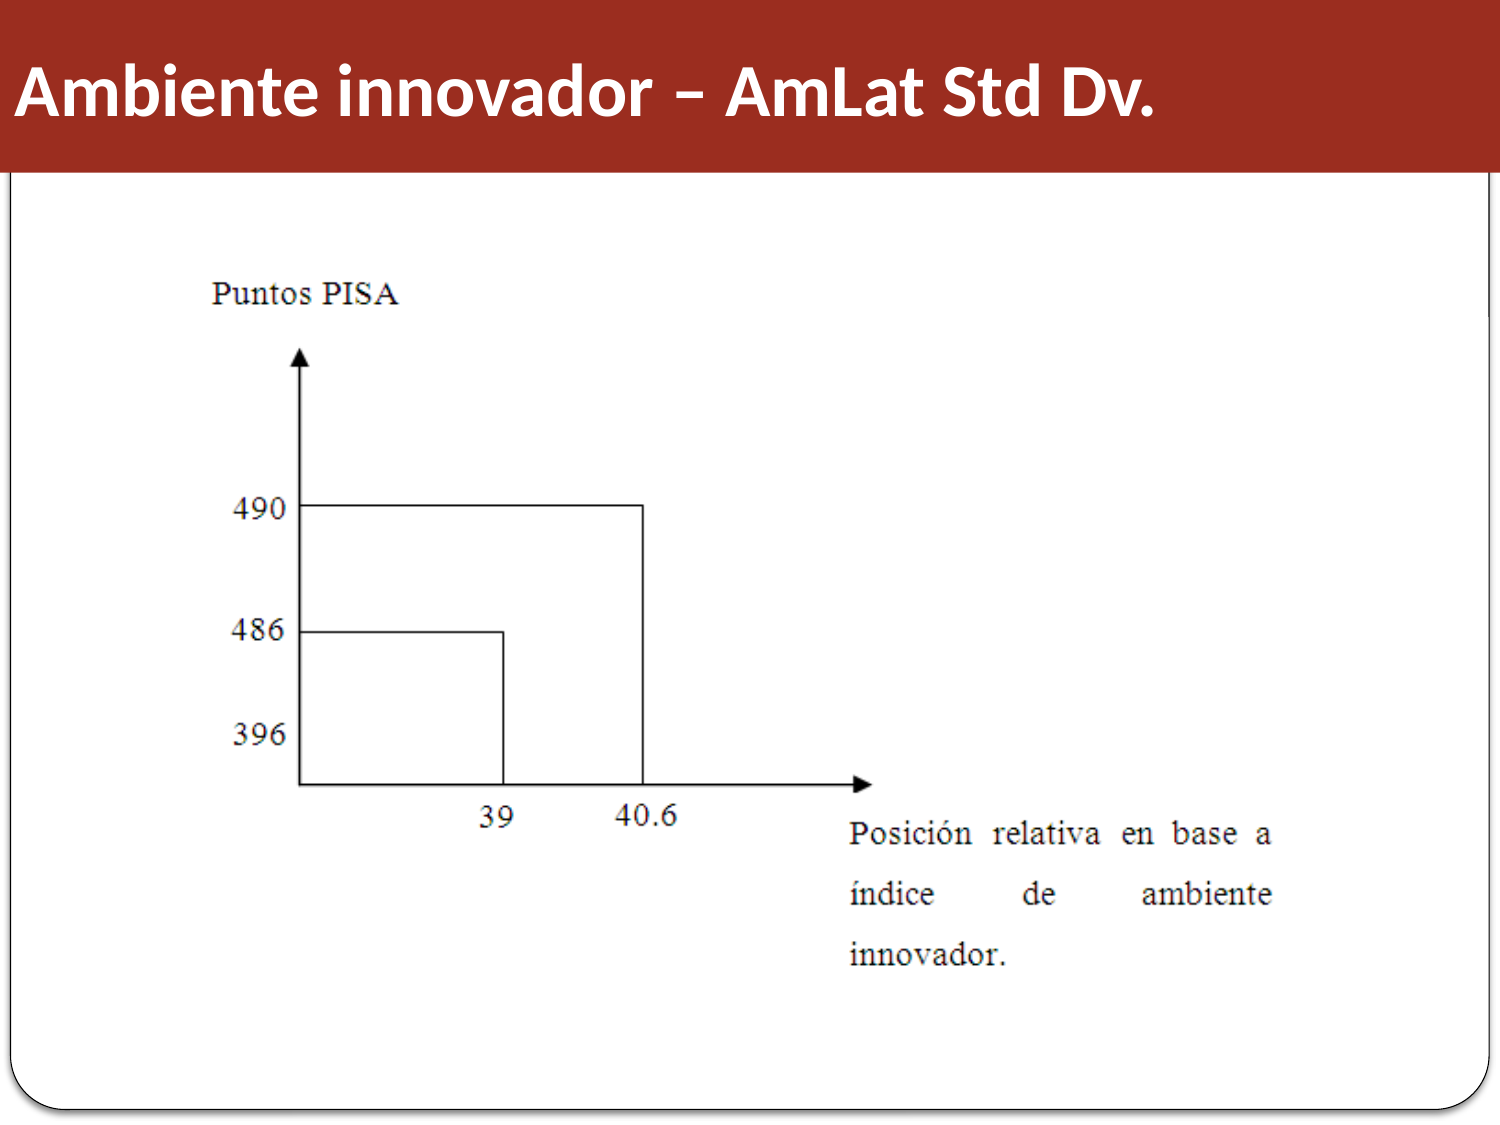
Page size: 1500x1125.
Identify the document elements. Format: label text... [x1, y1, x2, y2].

picture [152, 245, 1421, 1009]
text_box Ambiente innovador – AmLat Std Dv. [0, 0, 1500, 173]
